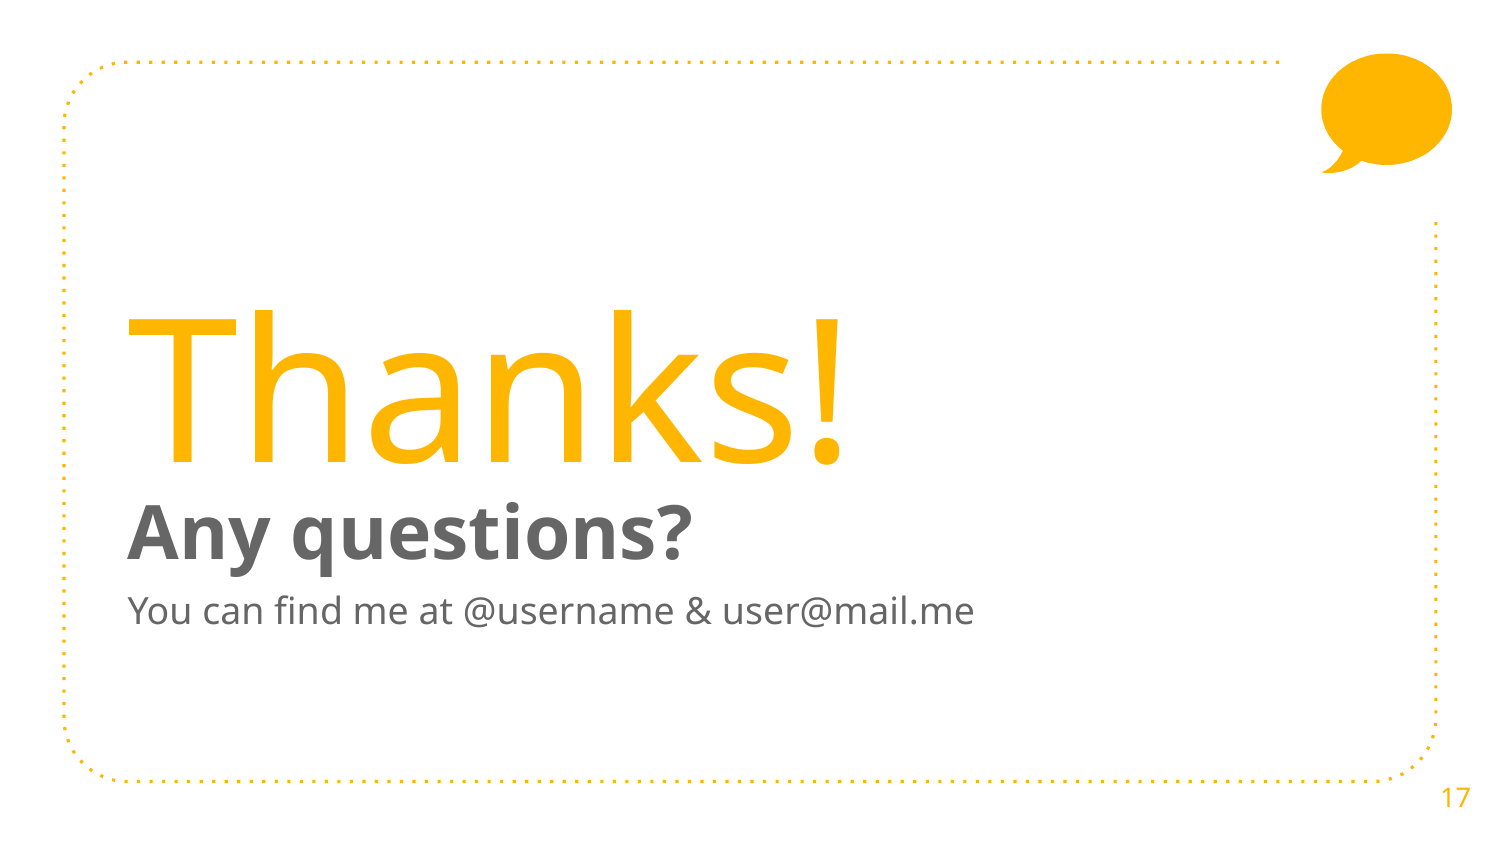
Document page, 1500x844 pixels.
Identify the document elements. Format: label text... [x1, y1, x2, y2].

slide_number 17 [1411, 753, 1500, 844]
subtitle Any questions? You can find me at @username & user@mail.me [112, 469, 1195, 786]
title Thanks! [112, 247, 1195, 438]
text_box [1321, 53, 1452, 173]
